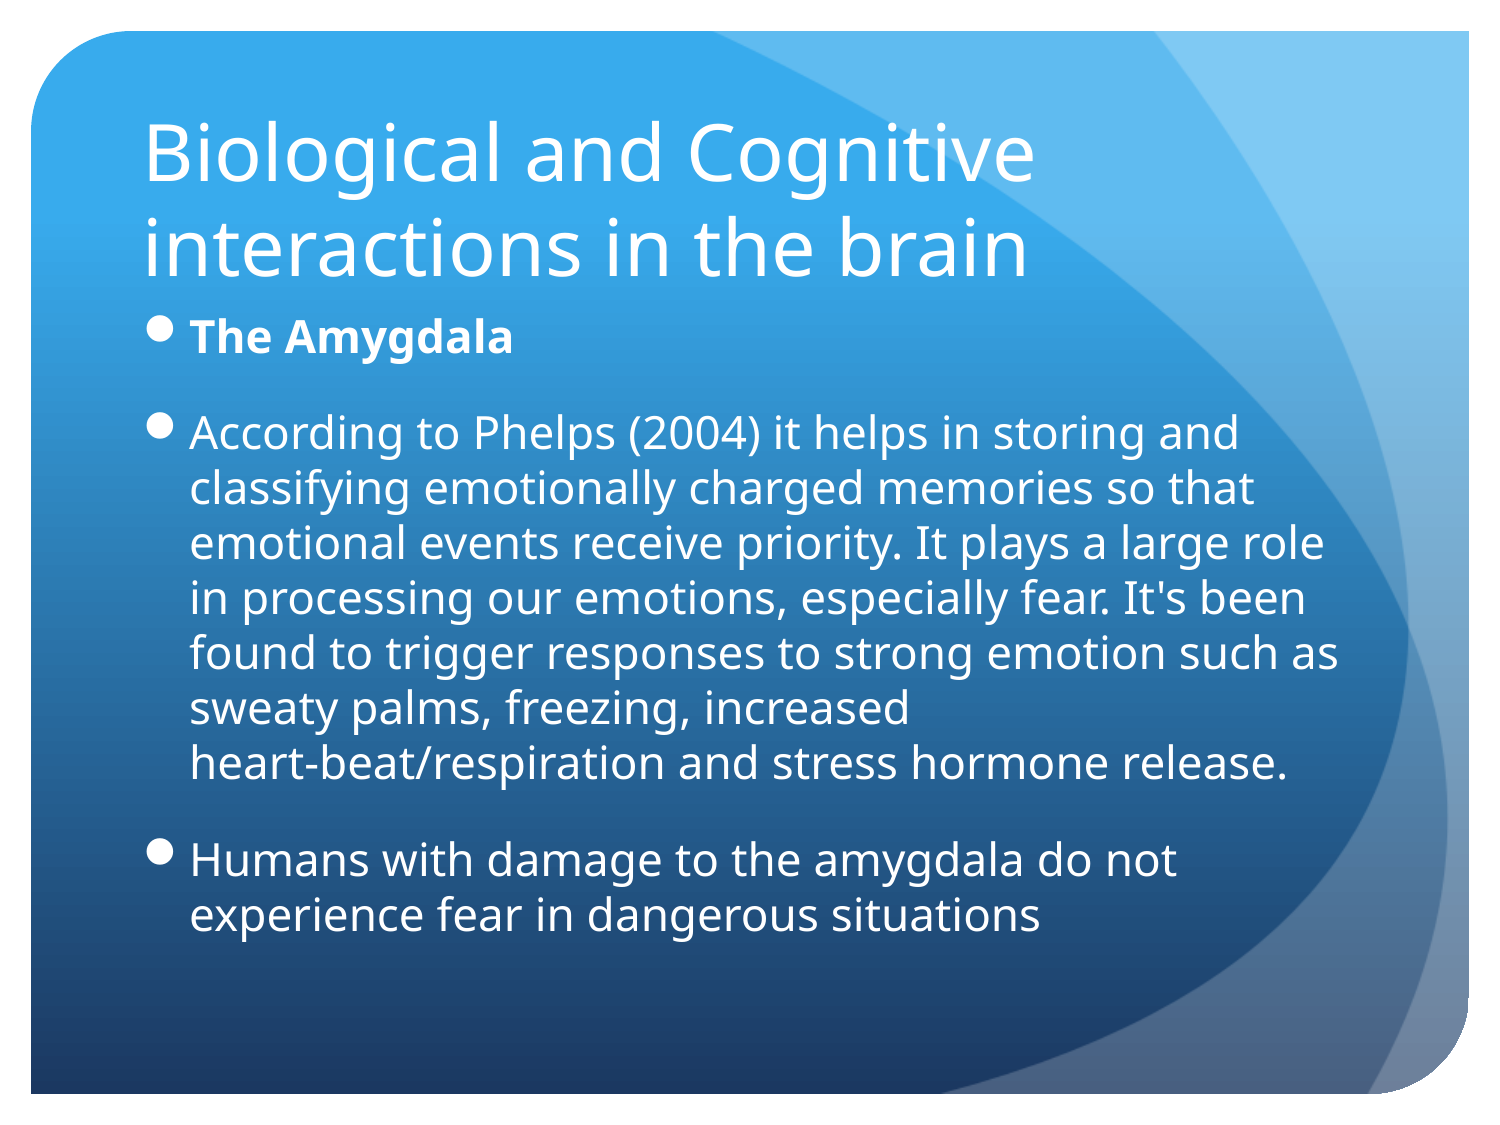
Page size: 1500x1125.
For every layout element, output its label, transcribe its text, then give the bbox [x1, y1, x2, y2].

list The Amygdala According to Phelps (2004) it helps in storing and classifying emotionally charged memories so that emotional events receive priority. It plays a large role in processing our emotions, especially fear. It's been found to trigger responses to strong emotion such as sweaty palms, freezing, increased heart-beat/respiration and stress hormone release. Humans with damage to the amygdala do not experience fear in dangerous situations [127, 299, 1372, 991]
title Biological and Cognitive interactions in the brain [127, 62, 1372, 299]
picture [24, 30, 1473, 1094]
